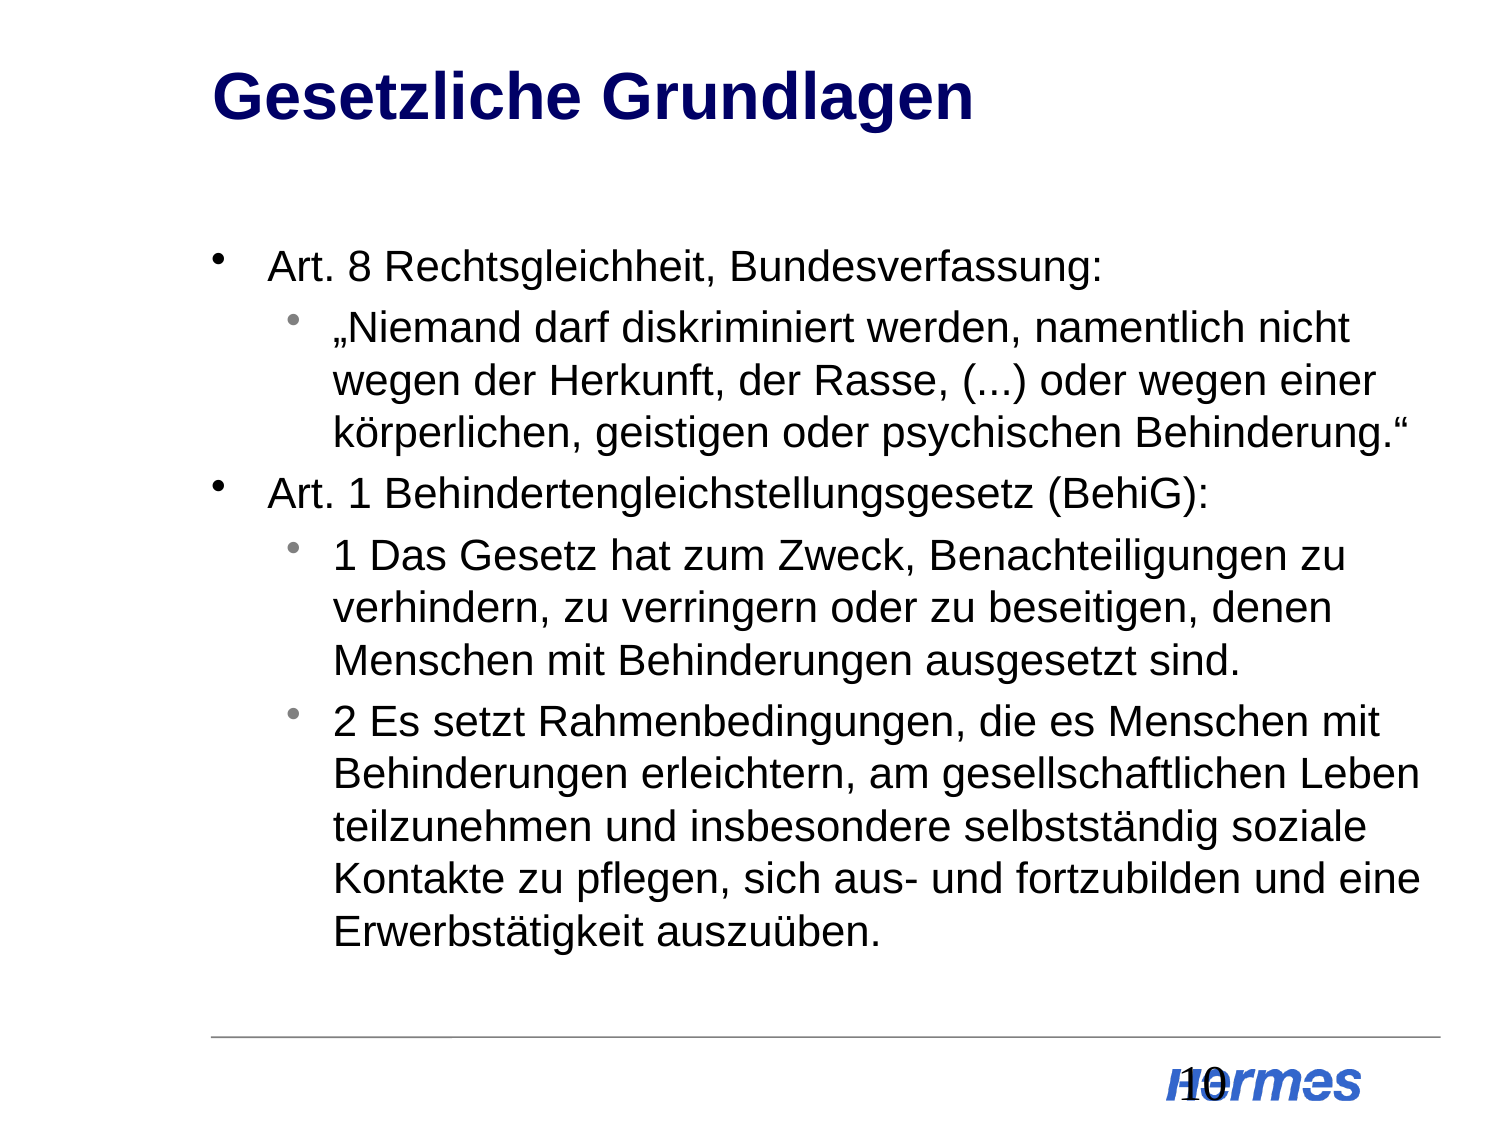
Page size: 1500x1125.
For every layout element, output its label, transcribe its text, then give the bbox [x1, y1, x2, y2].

slide_number 10 [1162, 1042, 1500, 1103]
list Art. 8 Rechtsgleichheit, Bundesverfassung: „Niemand darf diskriminiert werden, namentlich nicht wegen der Herkunft, der Rasse, (...) oder wegen einer körperlichen, geistigen oder psychischen Behinderung.“ Art. 1 Behindertengleichstellungsgesetz (BehiG): 1 Das Gesetz hat zum Zweck, Benachteiligungen zu verhindern, zu verringern oder zu beseitigen, denen Menschen mit Behinderungen ausgesetzt sind. 2 Es setzt Rahmenbedingungen, die es Menschen mit Behinderungen erleichtern, am gesellschaftlichen Leben teilzunehmen und insbesondere selbstständig soziale Kontakte zu pflegen, sich aus- und fortzubilden und eine Erwerbstätigkeit auszuüben. [210, 237, 1437, 1022]
title Gesetzliche Grundlagen [212, 52, 1437, 216]
